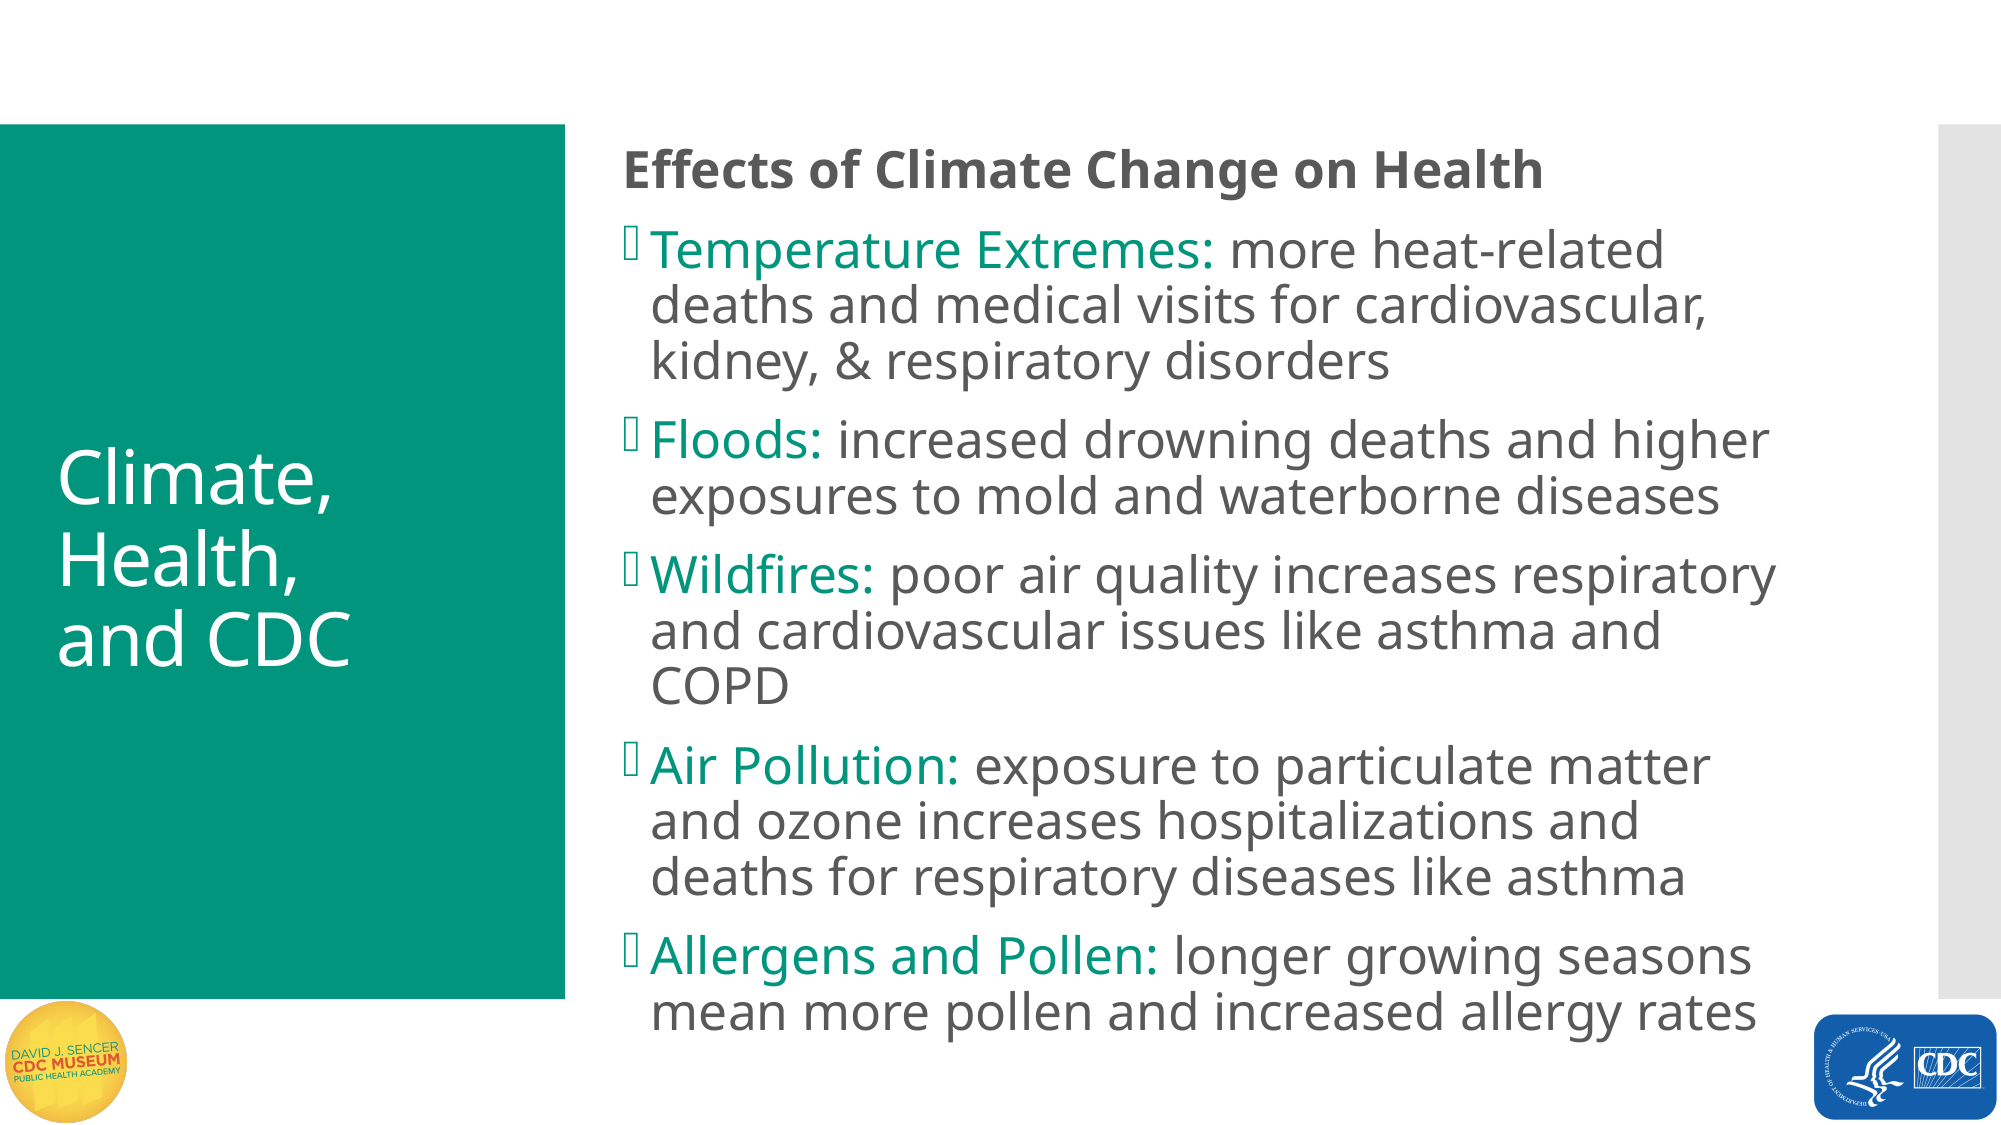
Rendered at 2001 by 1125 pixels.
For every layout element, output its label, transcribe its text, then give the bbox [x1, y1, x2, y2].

picture [4, 1001, 127, 1123]
title Climate, Health, and CDC [41, 184, 525, 940]
picture [1801, 1006, 2000, 1125]
list Effects of Climate Change on Health Temperature Extremes: more heat-related deaths and medical visits for cardiovascular, kidney, & respiratory disorders Floods: increased drowning deaths and higher exposures to mold and waterborne diseases Wildfires: poor air quality increases respiratory and cardiovascular issues like asthma and COPD Air Pollution: exposure to particulate matter and ozone increases hospitalizations and deaths for respiratory diseases like asthma Allergens and Pollen: longer growing seasons mean more pollen and increased allergy rates [607, 136, 1803, 1053]
